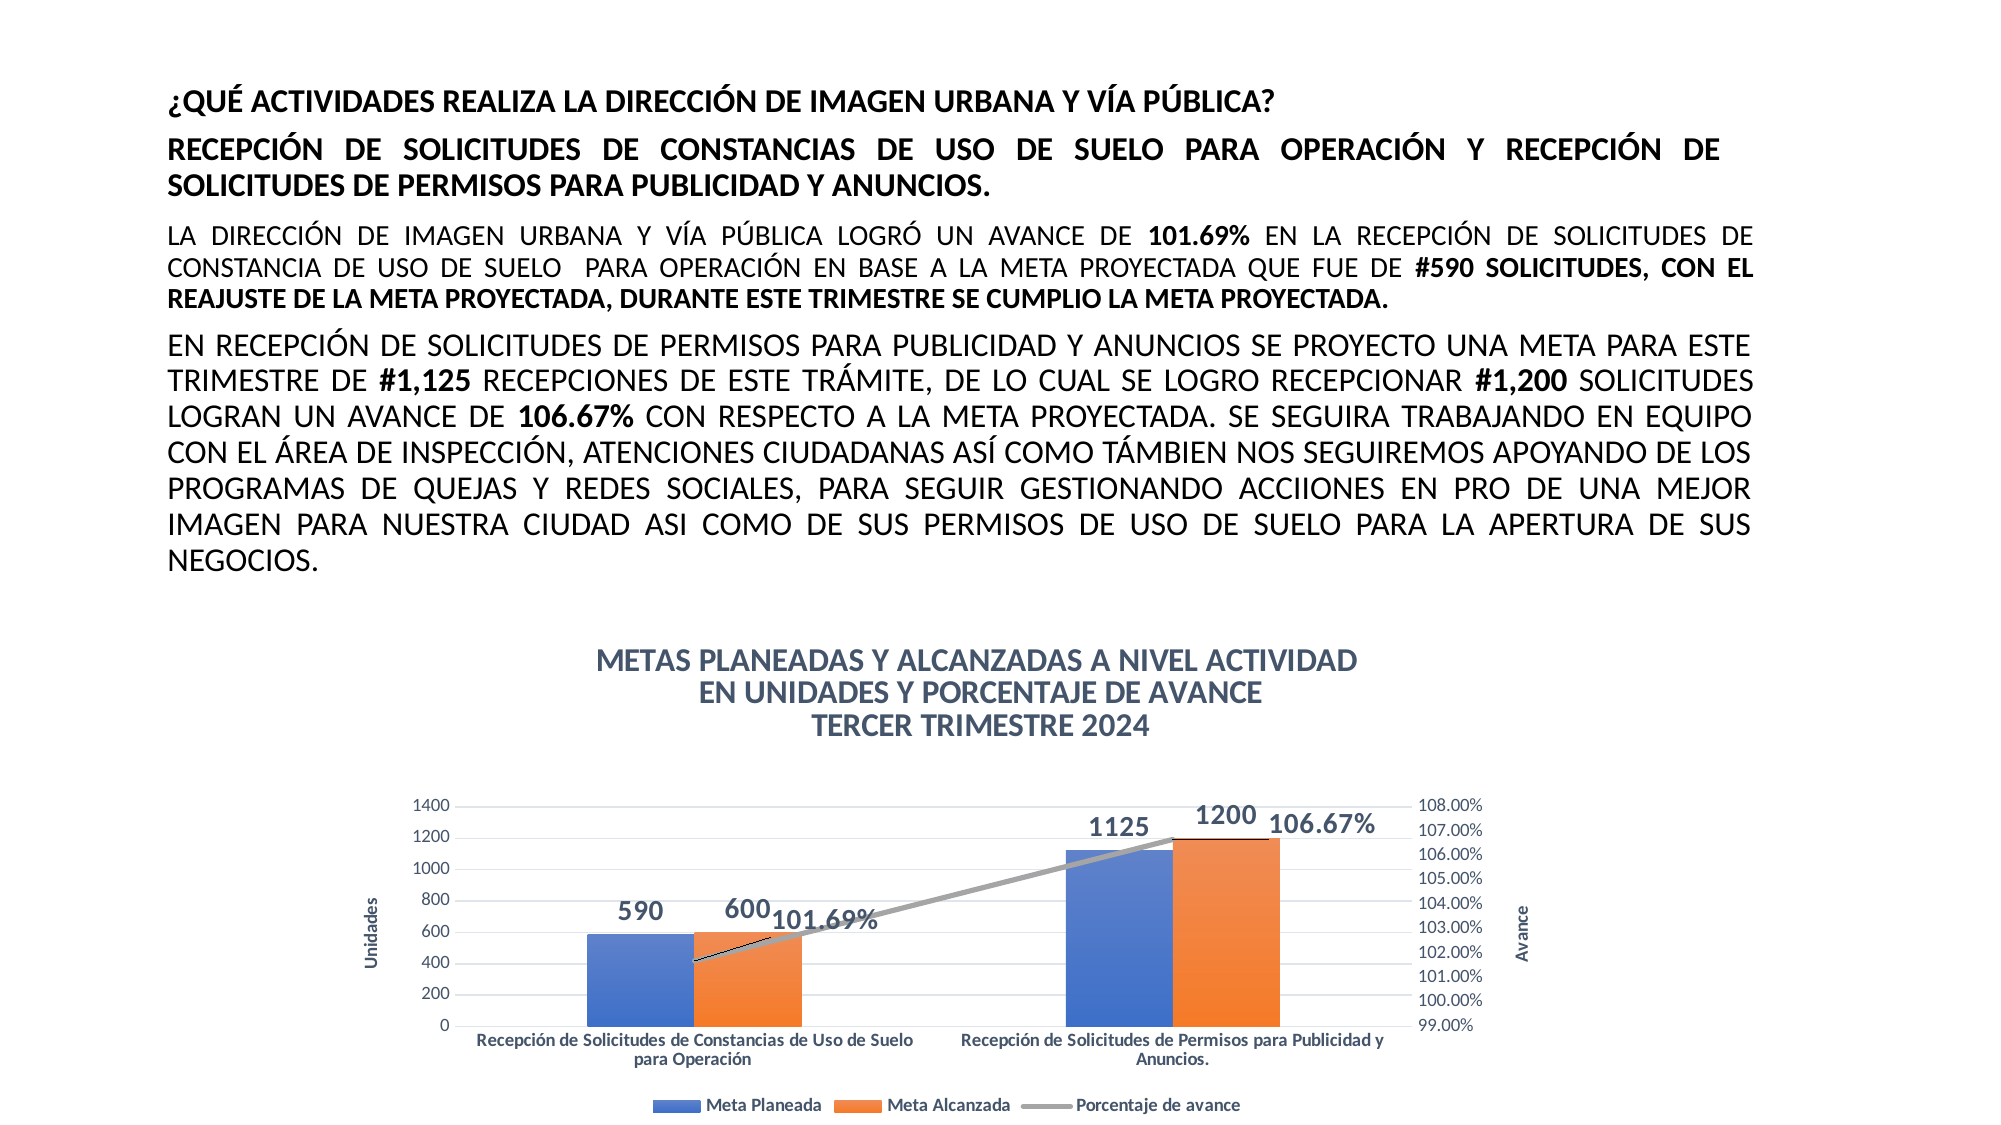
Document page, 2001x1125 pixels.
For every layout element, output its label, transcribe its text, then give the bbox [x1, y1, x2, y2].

text_box LA DIRECCIÓN DE IMAGEN URBANA Y VÍA PÚBLICA LOGRÓ UN AVANCE DE 101.69% EN LA RECEPCIÓN DE SOLICITUDES DE CONSTANCIA DE USO DE SUELO PARA OPERACIÓN EN BASE A LA META PROYECTADA QUE FUE DE #590 SOLICITUDES, CON EL REAJUSTE DE LA META PROYECTADA, DURANTE ESTE TRIMESTRE SE CUMPLIO LA META PROYECTADA. EN RECEPCIÓN DE SOLICITUDES DE PERMISOS PARA PUBLICIDAD Y ANUNCIOS SE PROYECTO UNA META PARA ESTE TRIMESTRE DE #1,125 RECEPCIONES DE ESTE TRÁMITE, DE LO CUAL SE LOGRO RECEPCIONAR #1,200 SOLICITUDES LOGRAN UN AVANCE DE 106.67% CON RESPECTO A LA META PROYECTADA. SE SEGUIRA TRABAJANDO EN EQUIPO CON EL ÁREA DE INSPECCIÓN, ATENCIONES CIUDADANAS ASÍ COMO TÁMBIEN NOS SEGUIREMOS APOYANDO DE LOS PROGRAMAS DE QUEJAS Y REDES SOCIALES, PARA SEGUIR GESTIONANDO ACCIIONES EN PRO DE UNA MEJOR IMAGEN PARA NUESTRA CIUDAD ASI COMO DE SUS PERMISOS DE USO DE SUELO PARA LA APERTURA DE SUS NEGOCIOS. [152, 213, 1769, 587]
text_box ¿QUÉ ACTIVIDADES REALIZA LA DIRECCIÓN DE IMAGEN URBANA Y VÍA PÚBLICA? RECEPCIÓN DE SOLICITUDES DE CONSTANCIAS DE USO DE SUELO PARA OPERACIÓN Y RECEPCIÓN DE SOLICITUDES DE PERMISOS PARA PUBLICIDAD Y ANUNCIOS. [152, 76, 1738, 212]
chart [330, 618, 1563, 1122]
